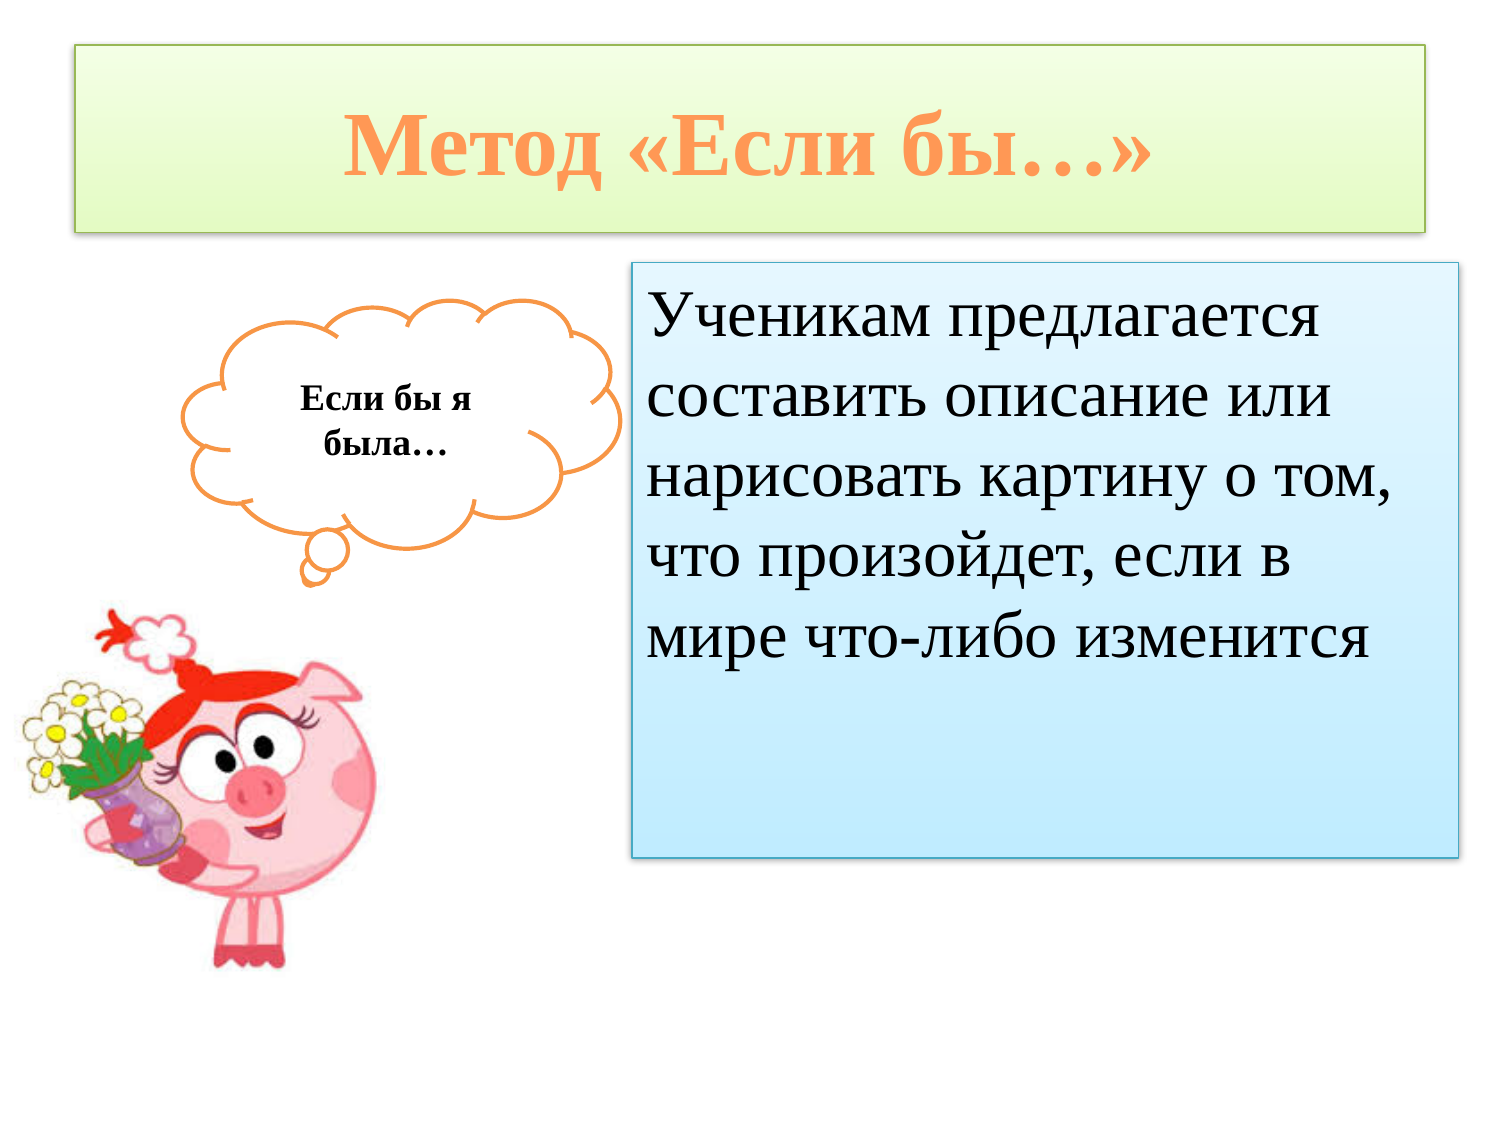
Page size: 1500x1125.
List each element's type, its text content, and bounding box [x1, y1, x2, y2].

picture [0, 585, 402, 988]
text_box Если бы я была… [180, 298, 623, 584]
title Метод «Если бы…» [74, 44, 1426, 233]
list Ученикам предлагается составить описание или нарисовать картину о том, что произойдет, если в мире что-либо изменится [631, 262, 1459, 859]
